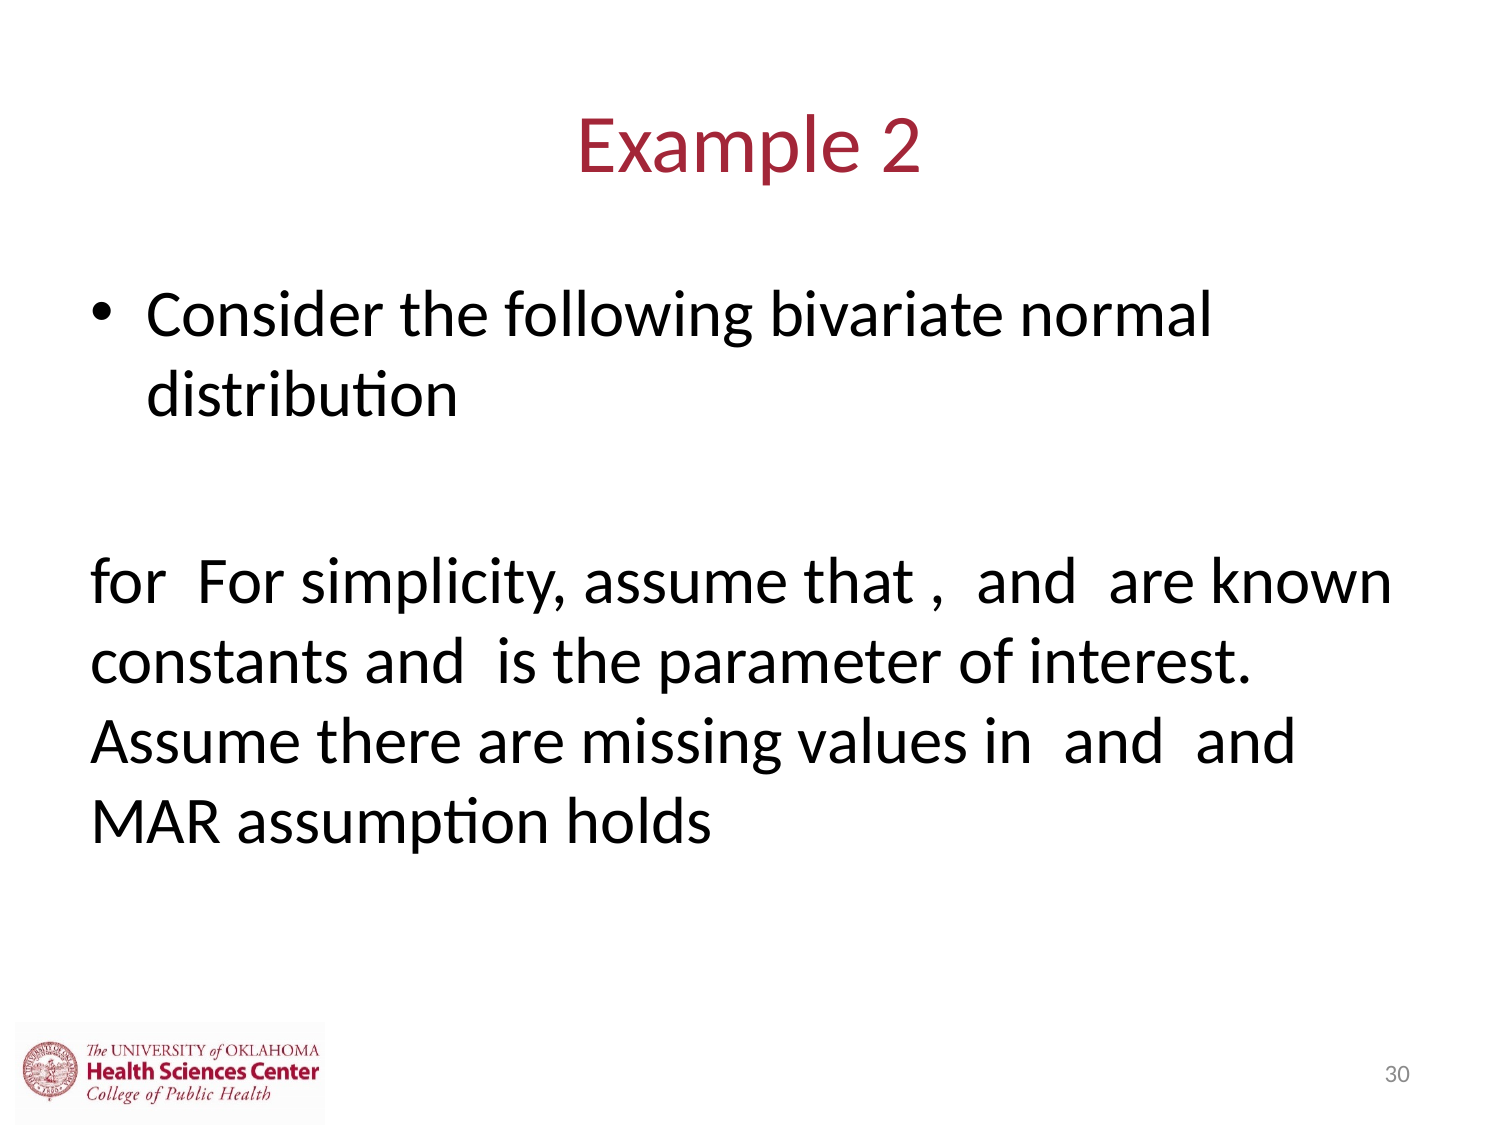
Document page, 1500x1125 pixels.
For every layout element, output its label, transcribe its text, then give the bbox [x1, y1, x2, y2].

title Example 2 [75, 45, 1425, 233]
picture [15, 1022, 325, 1125]
slide_number 30 [1074, 1042, 1425, 1103]
